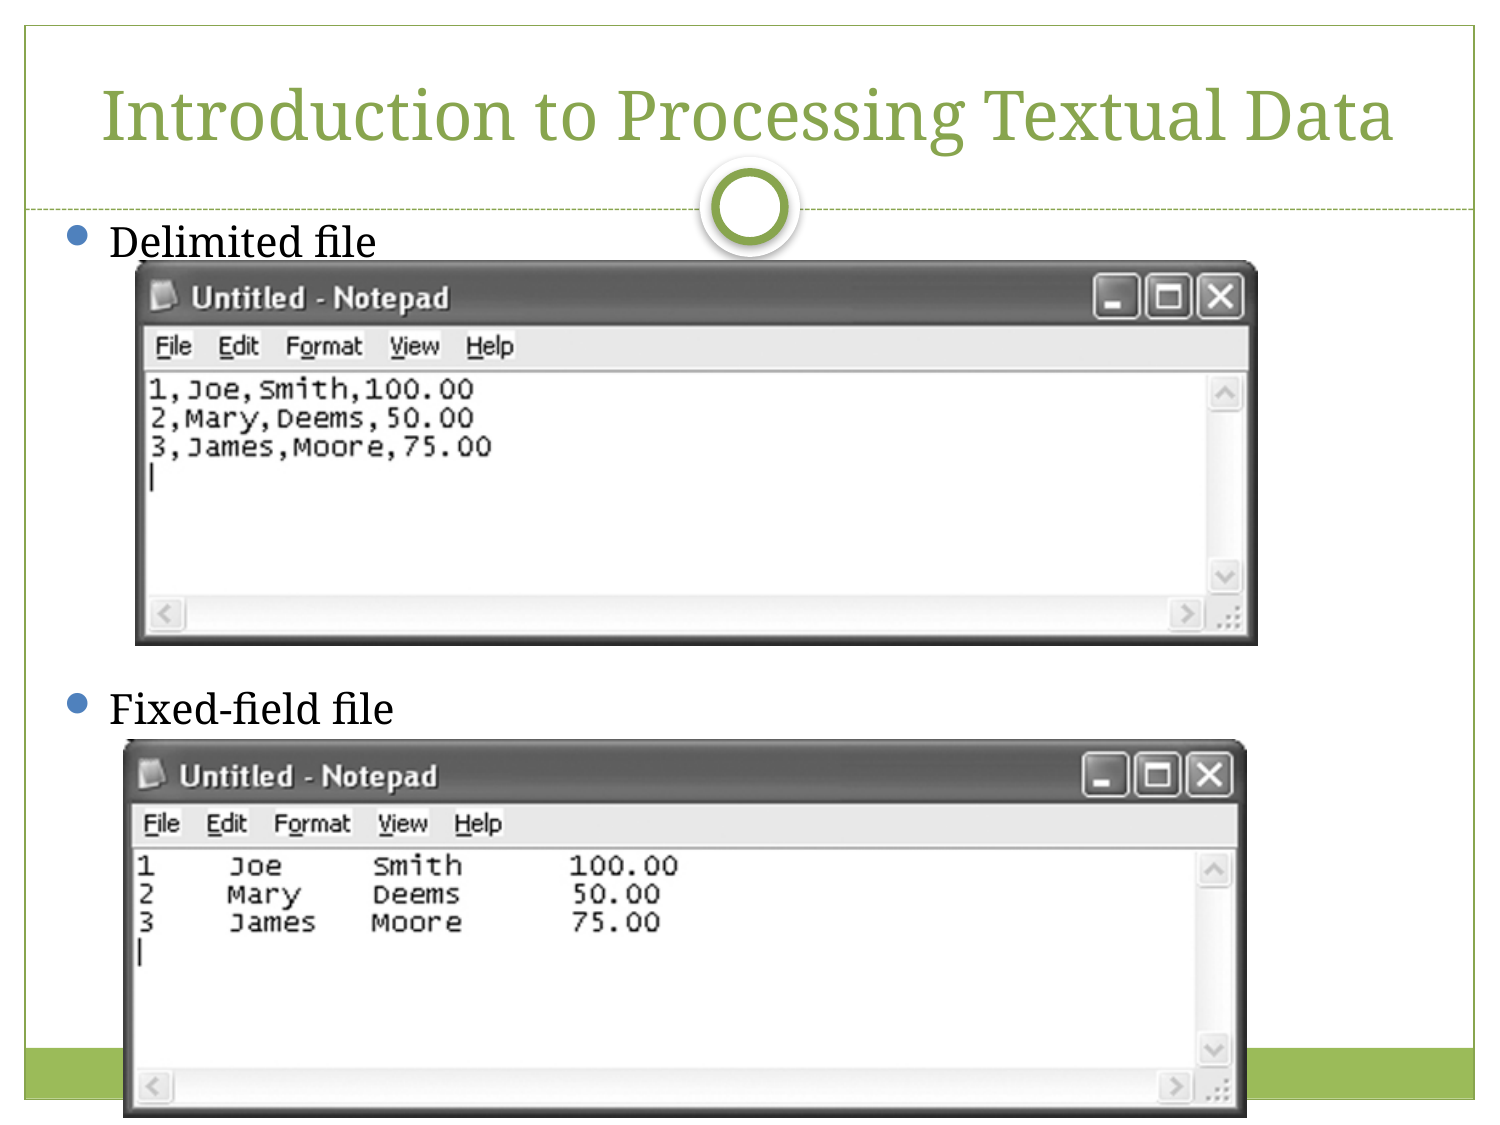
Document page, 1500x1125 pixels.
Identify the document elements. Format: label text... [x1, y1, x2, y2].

picture [135, 260, 1259, 646]
picture [123, 739, 1247, 1118]
list Delimited file Fixed-field file [49, 208, 1445, 959]
title Introduction to Processing Textual Data [49, 37, 1450, 162]
